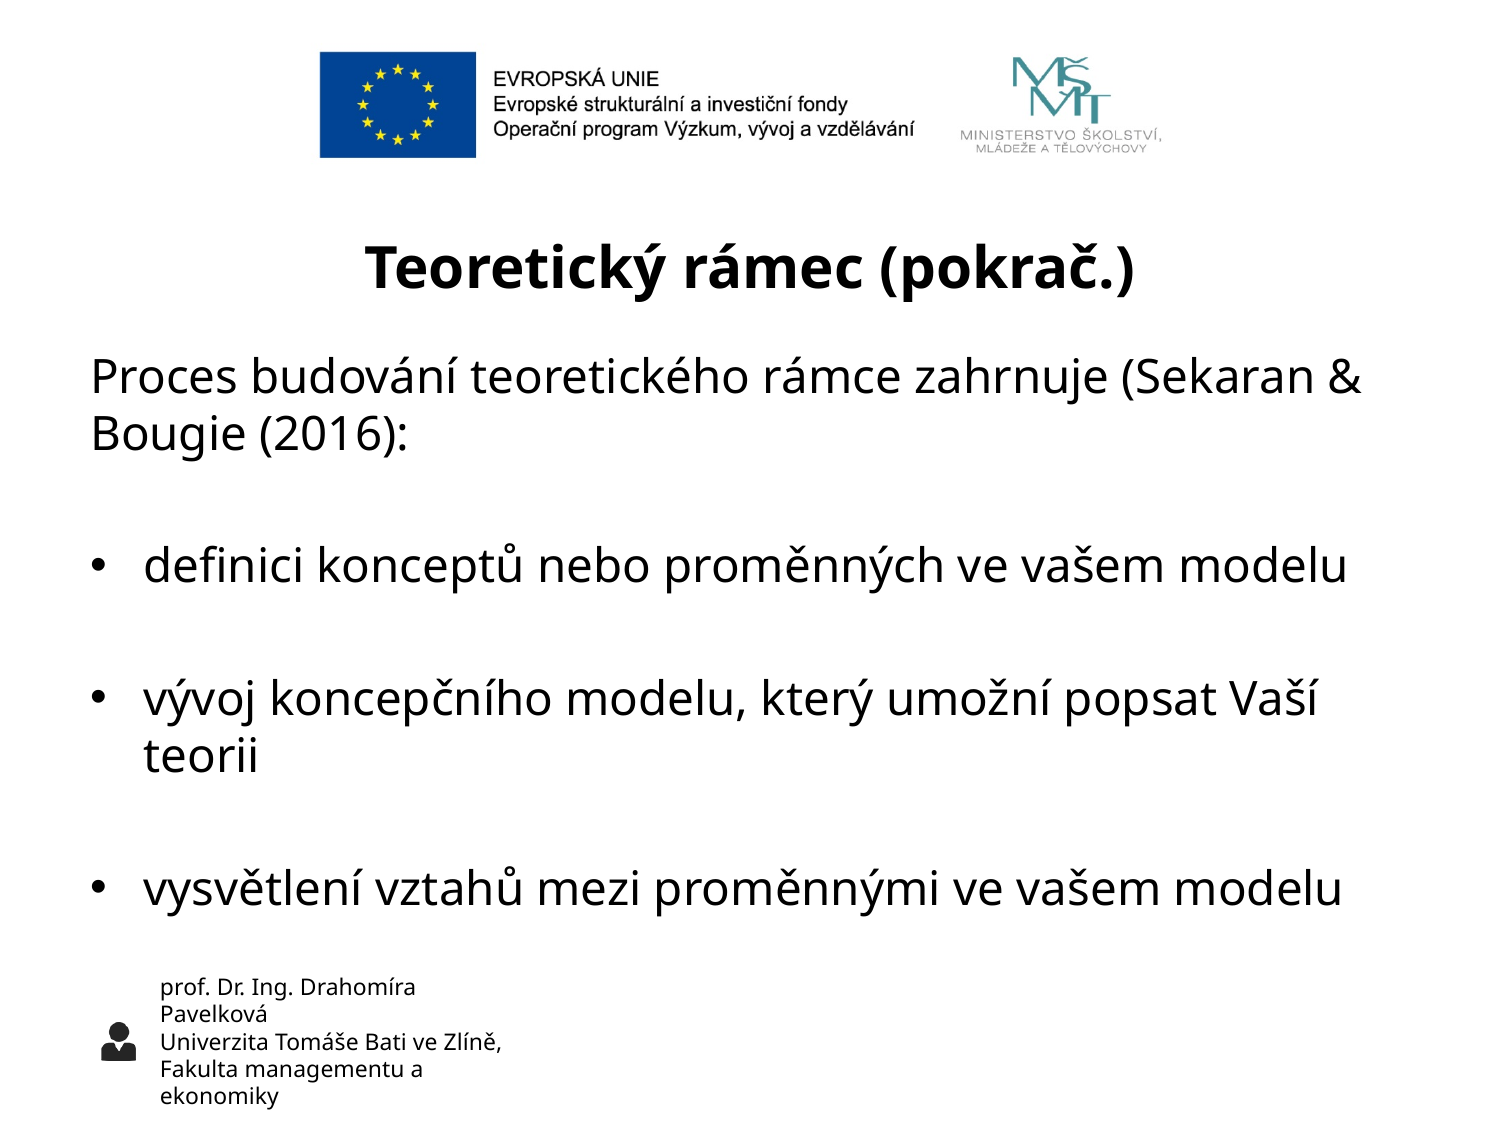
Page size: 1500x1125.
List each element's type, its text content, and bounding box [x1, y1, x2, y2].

picture [267, 0, 1213, 210]
list Proces budování teoretického rámce zahrnuje (Sekaran & Bougie (2016): definici konceptů nebo proměnných ve vašem modelu vývoj koncepčního modelu, který umožní popsat Vaší teorii vysvětlení vztahů mezi proměnnými ve vašem modelu [75, 338, 1425, 1005]
title Teoretický rámec (pokrač.) [75, 209, 1425, 321]
footer prof. Dr. Ing. Drahomíra Pavelková Univerzita Tomáše Bati ve Zlíně, Fakulta managementu a ekonomiky [145, 999, 526, 1083]
picture [101, 1021, 136, 1062]
